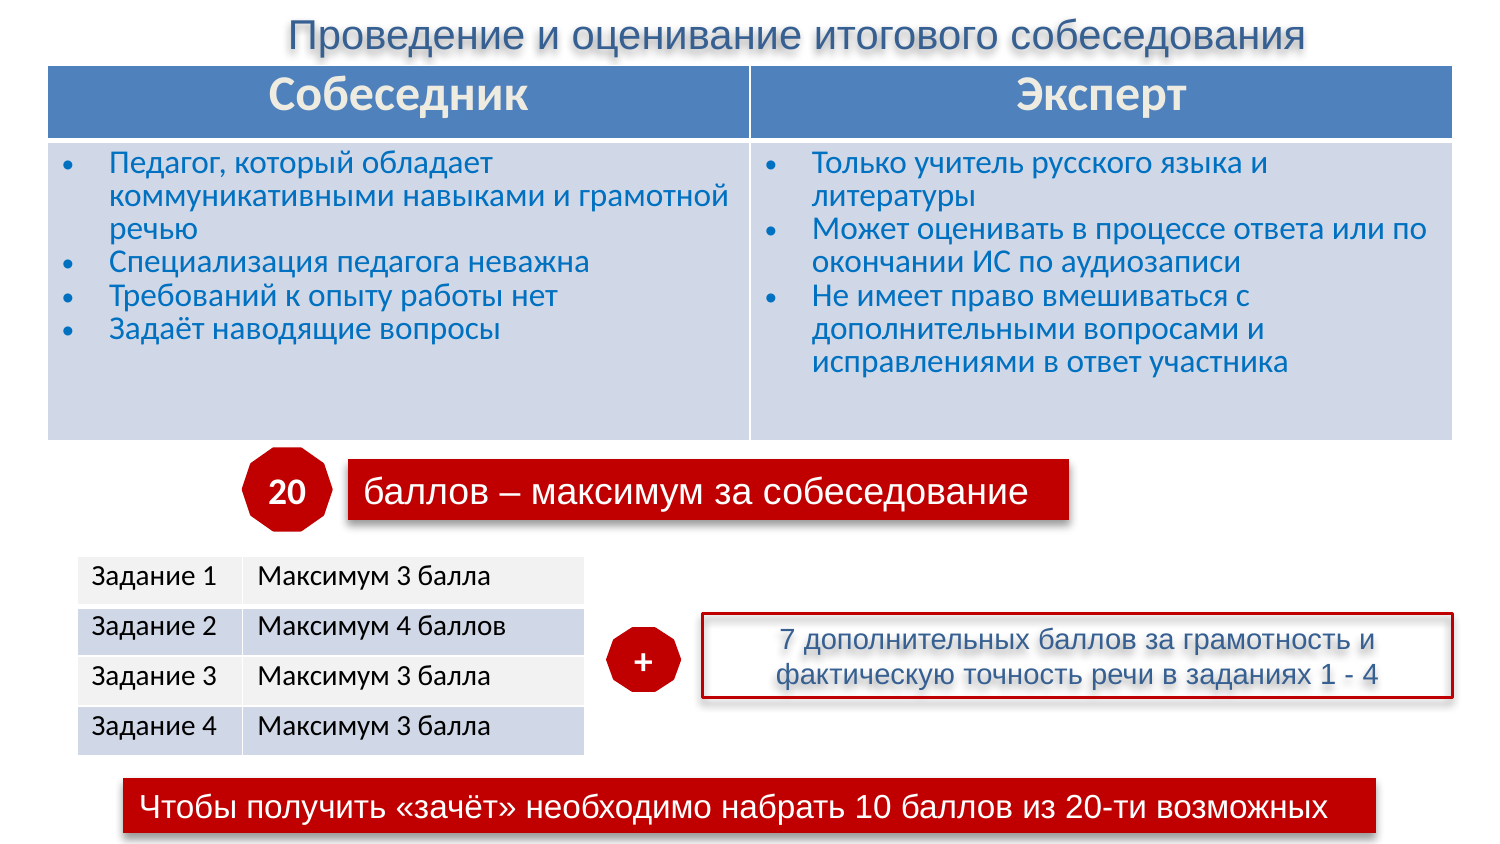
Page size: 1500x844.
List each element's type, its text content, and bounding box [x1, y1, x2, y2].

table_cell Максимум 3 балла [243, 707, 584, 755]
table_cell Задание 2 [78, 609, 242, 655]
table_cell Педагог, который обладает коммуникативными навыками и грамотной речью Специализация педагога неважна Требований к опыту работы нет Задаёт наводящие вопросы [48, 143, 749, 440]
text_box Чтобы получить «зачёт» необходимо набрать 10 баллов из 20-ти возможных [123, 778, 1376, 833]
table_header Эксперт [751, 66, 1452, 138]
table_header Задание 1 [78, 557, 242, 604]
table_header Собеседник [48, 66, 749, 138]
table_cell Только учитель русского языка и литературы Может оценивать в процессе ответа или по окончании ИС по аудиозаписи Не имеет право вмешиваться с дополнительными вопросами и исправлениями в ответ участника [751, 143, 1452, 440]
table_cell Задание 3 [78, 657, 242, 705]
text_box 20 [241, 447, 333, 532]
text_box баллов – максимум за собеседование [348, 459, 1069, 520]
table_cell Максимум 3 балла [243, 657, 584, 705]
table_cell Задание 4 [78, 707, 242, 755]
text_box Проведение и оценивание итогового собеседования [194, 0, 1400, 65]
text_box 7 дополнительных баллов за грамотность и фактическую точность речи в заданиях 1 - 4 [702, 613, 1453, 698]
text_box + [606, 627, 682, 692]
table_cell Максимум 4 баллов [243, 609, 584, 655]
table_header Максимум 3 балла [243, 557, 584, 604]
